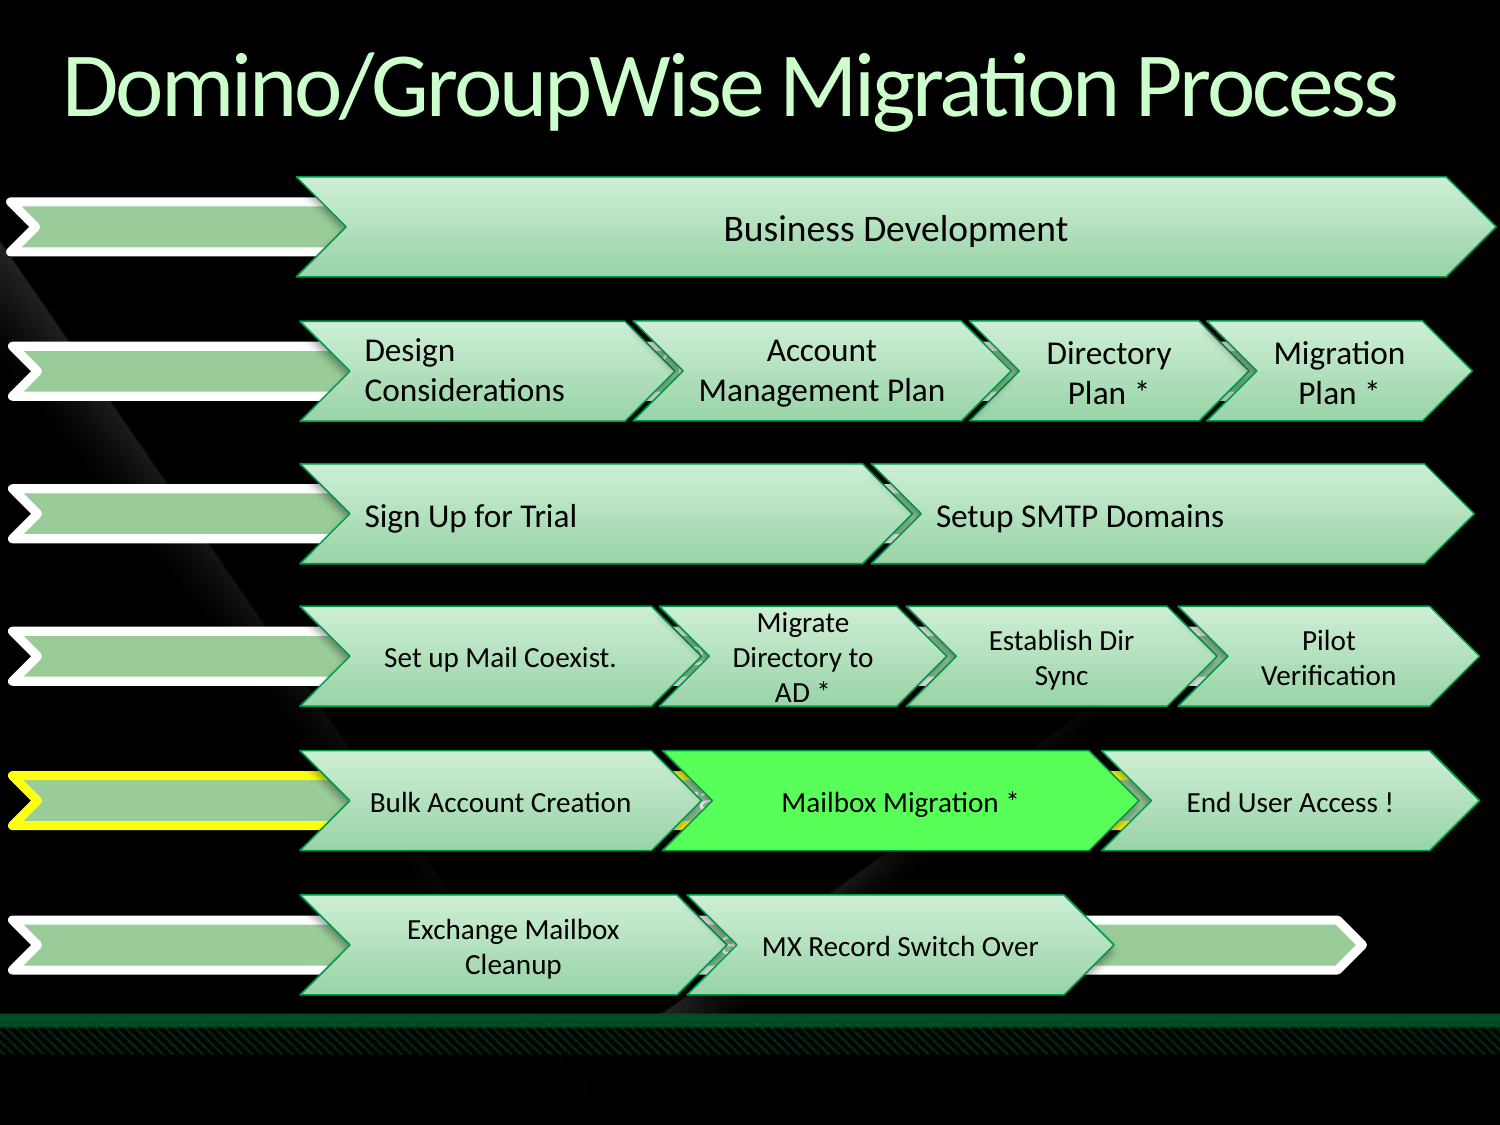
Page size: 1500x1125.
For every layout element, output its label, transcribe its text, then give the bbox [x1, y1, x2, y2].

picture [0, 0, 1500, 1125]
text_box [12, 450, 1363, 577]
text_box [12, 737, 1363, 864]
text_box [299, 894, 1115, 996]
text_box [12, 882, 1363, 1008]
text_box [12, 593, 1363, 719]
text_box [295, 176, 1497, 422]
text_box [12, 308, 1363, 434]
text_box End User Access ! [1367, 749, 1481, 852]
title Domino/GroupWise Migration Process [62, 37, 1438, 138]
text_box Pilot Verification [1368, 605, 1481, 708]
text_box Setup SMTP Domains [1368, 462, 1475, 565]
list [10, 164, 1361, 290]
